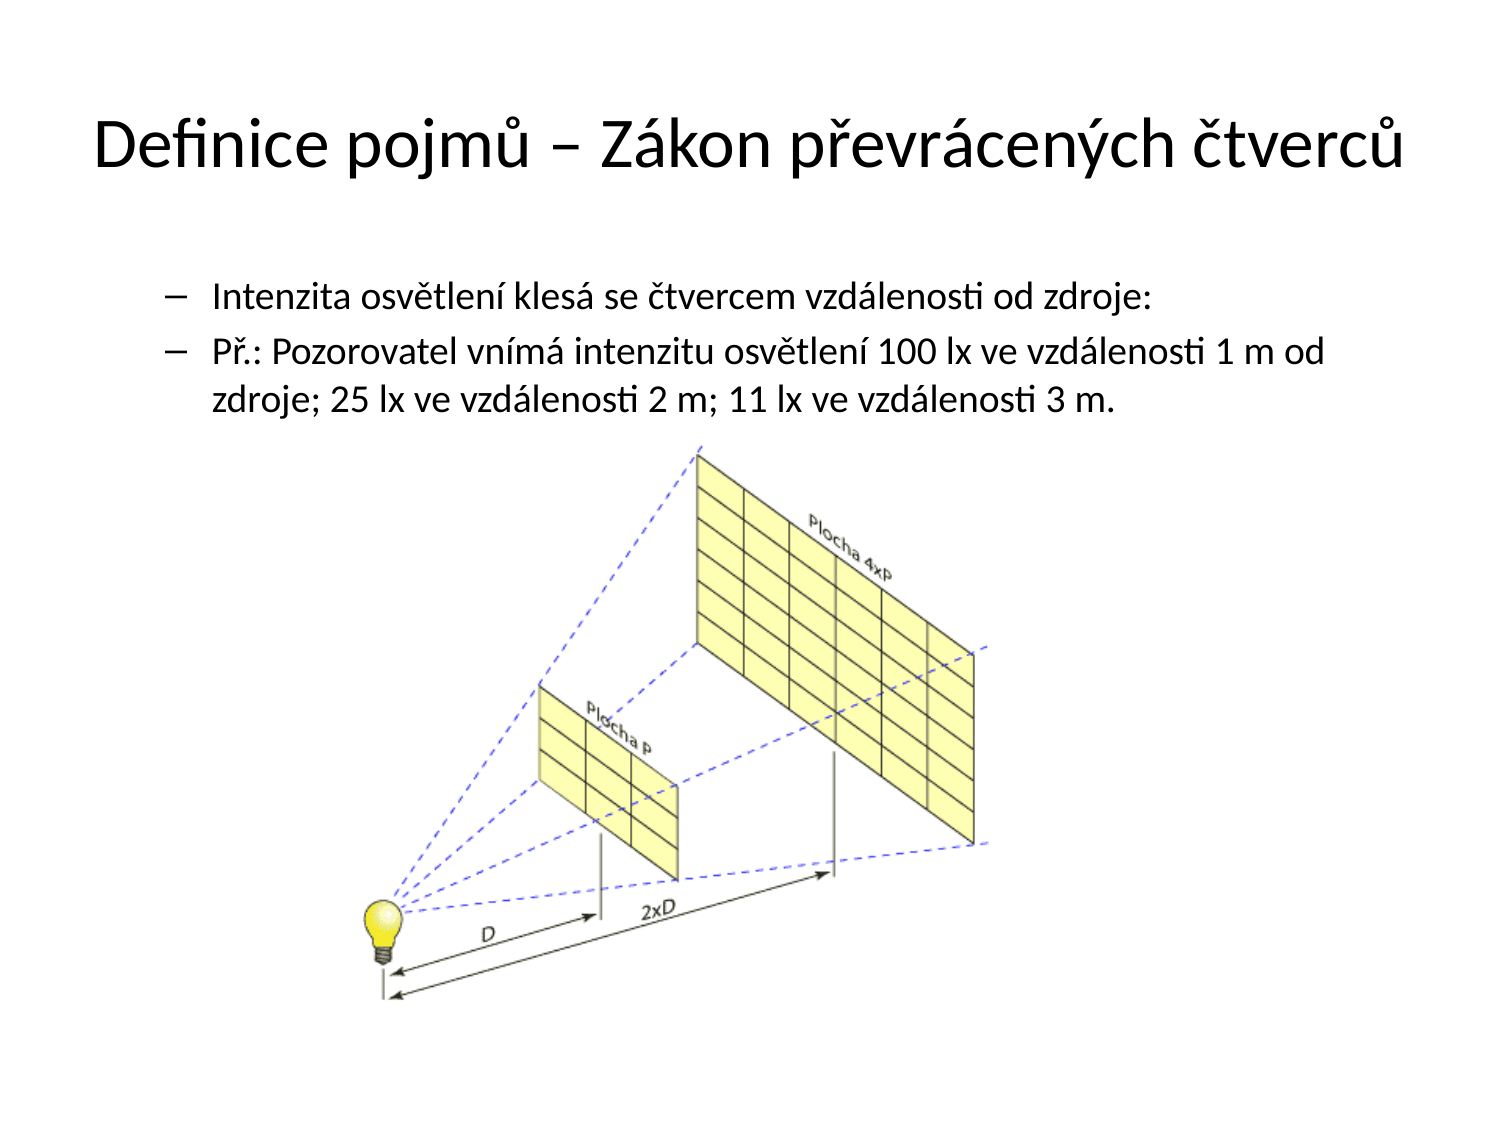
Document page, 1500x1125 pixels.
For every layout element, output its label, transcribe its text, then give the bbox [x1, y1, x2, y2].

list Intenzita osvětlení klesá se čtvercem vzdálenosti od zdroje: Př.: Pozorovatel vnímá intenzitu osvětlení 100 lx ve vzdálenosti 1 m od zdroje; 25 lx ve vzdálenosti 2 m; 11 lx ve vzdálenosti 3 m. [75, 262, 1425, 1005]
title Definice pojmů – Zákon převrácených čtverců [75, 45, 1425, 233]
picture [363, 445, 989, 1012]
